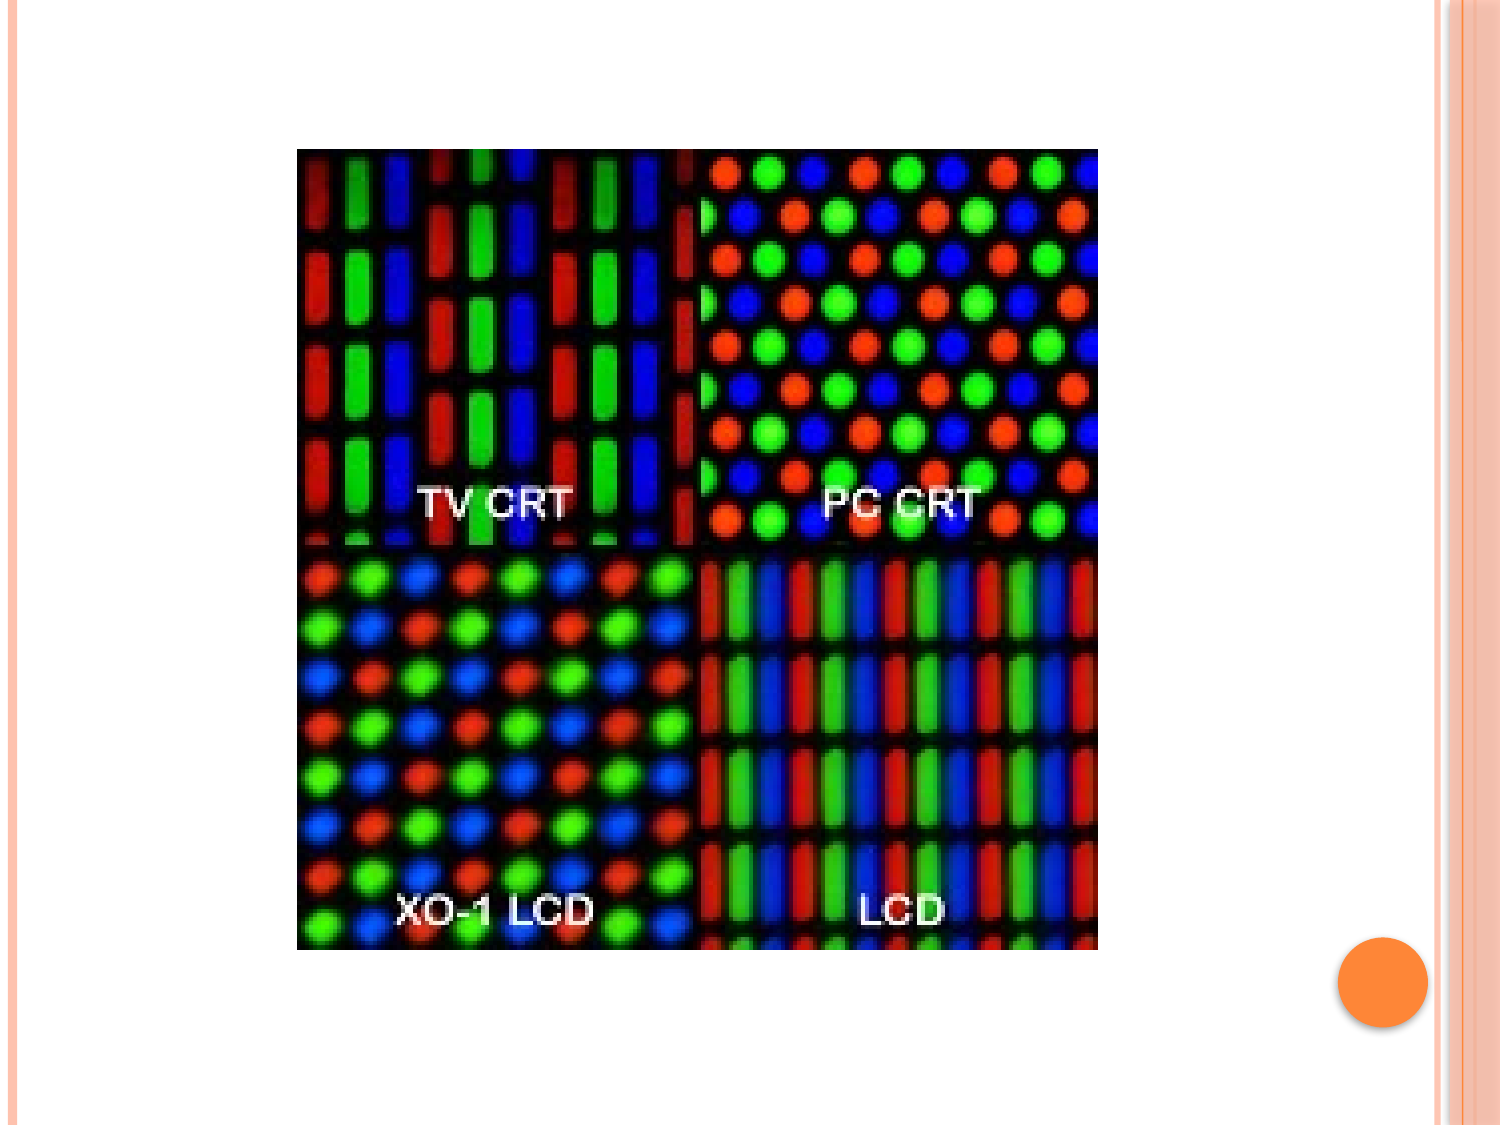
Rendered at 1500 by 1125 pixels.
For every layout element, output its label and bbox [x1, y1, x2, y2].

picture [297, 149, 1099, 951]
